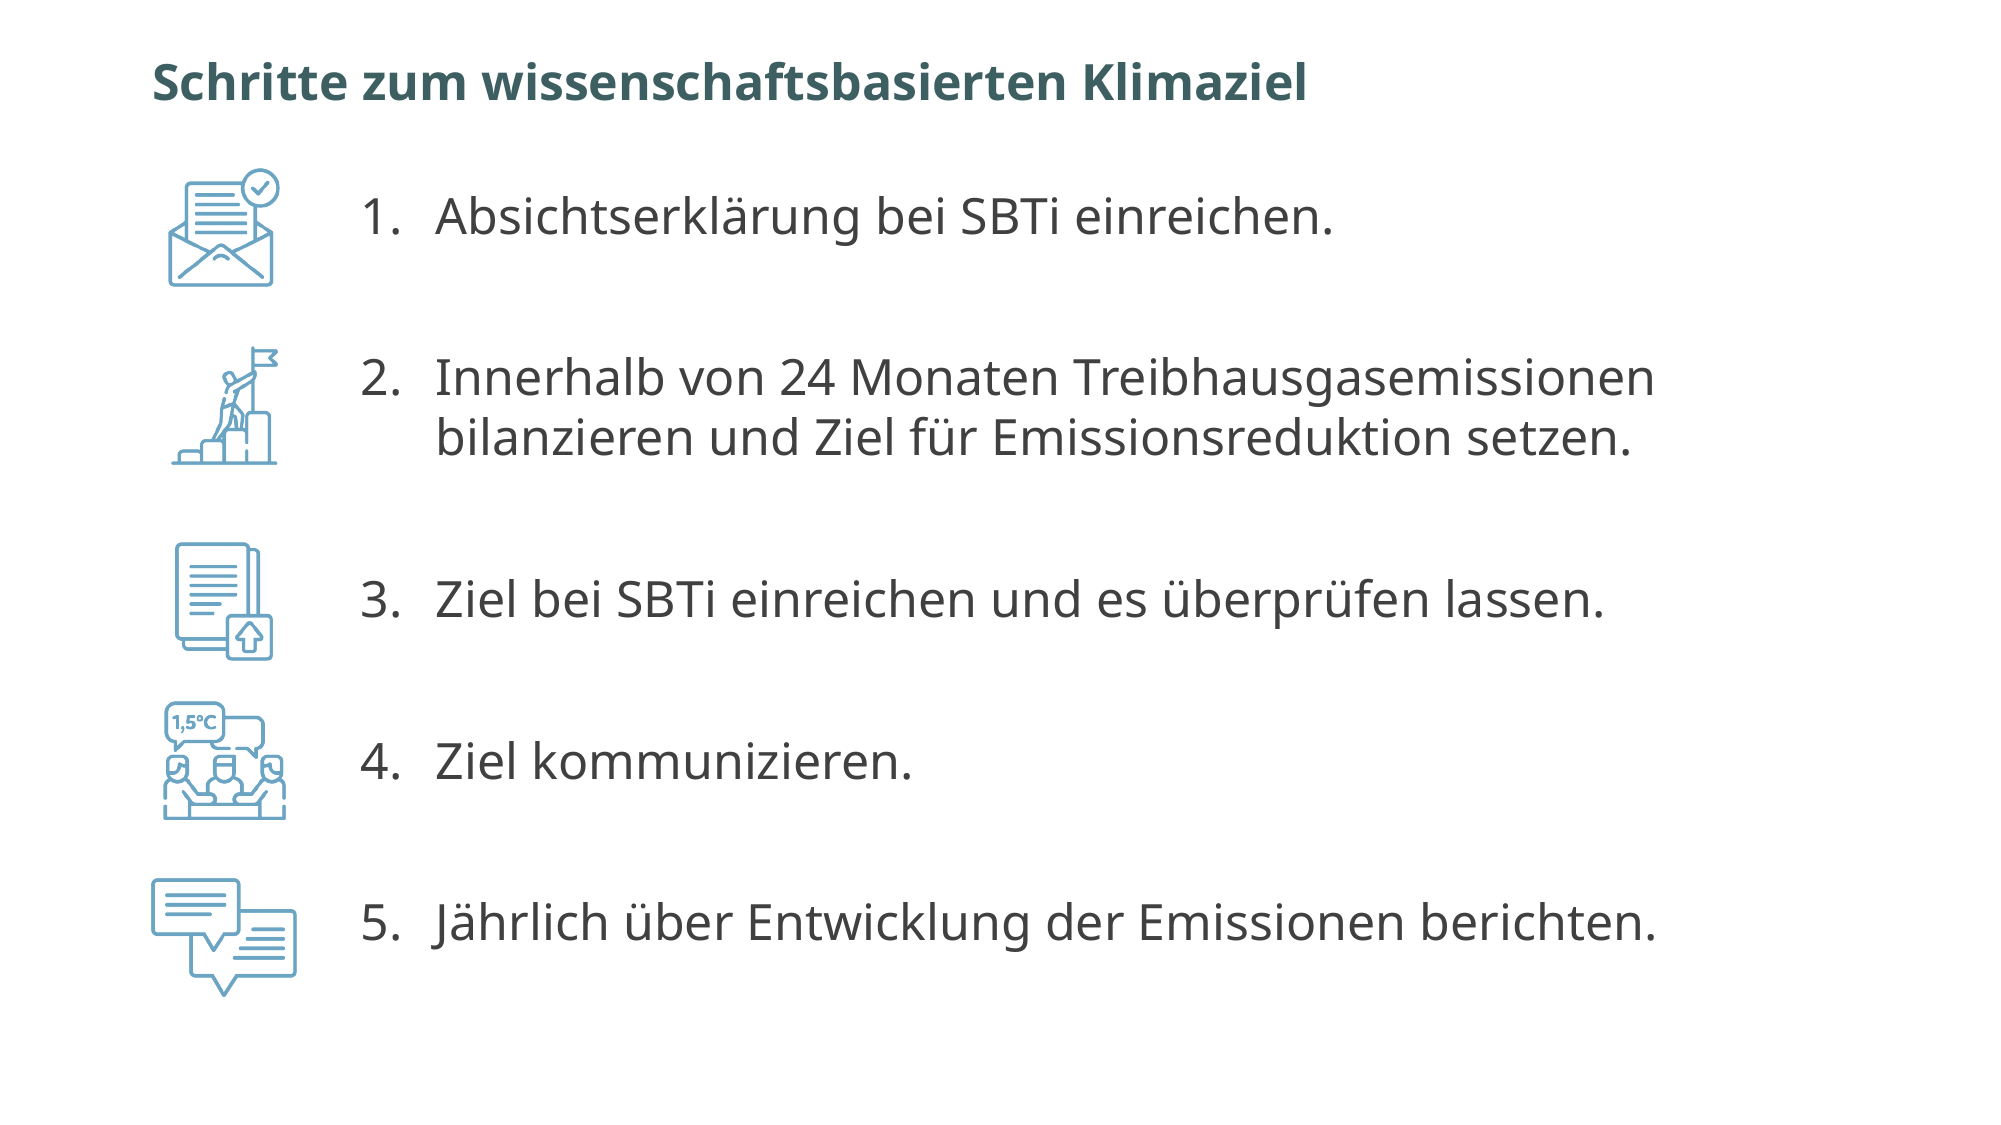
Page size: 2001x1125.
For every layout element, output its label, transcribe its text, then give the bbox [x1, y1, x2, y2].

picture [163, 701, 286, 820]
title Schritte zum wissenschaftsbasierten Klimaziel [137, 28, 1863, 140]
picture [175, 542, 273, 661]
list Absichtserklärung bei SBTi einreichen. Innerhalb von 24 Monaten Treibhausgasemissionen bilanzieren und Ziel für Emissionsreduktion setzen. Ziel bei SBTi einreichen und es überprüfen lassen. Ziel kommunizieren. Jährlich über Entwicklung der Emissionen berichten. [345, 176, 1863, 1083]
picture [151, 878, 297, 997]
picture [170, 345, 278, 465]
picture [168, 168, 281, 287]
